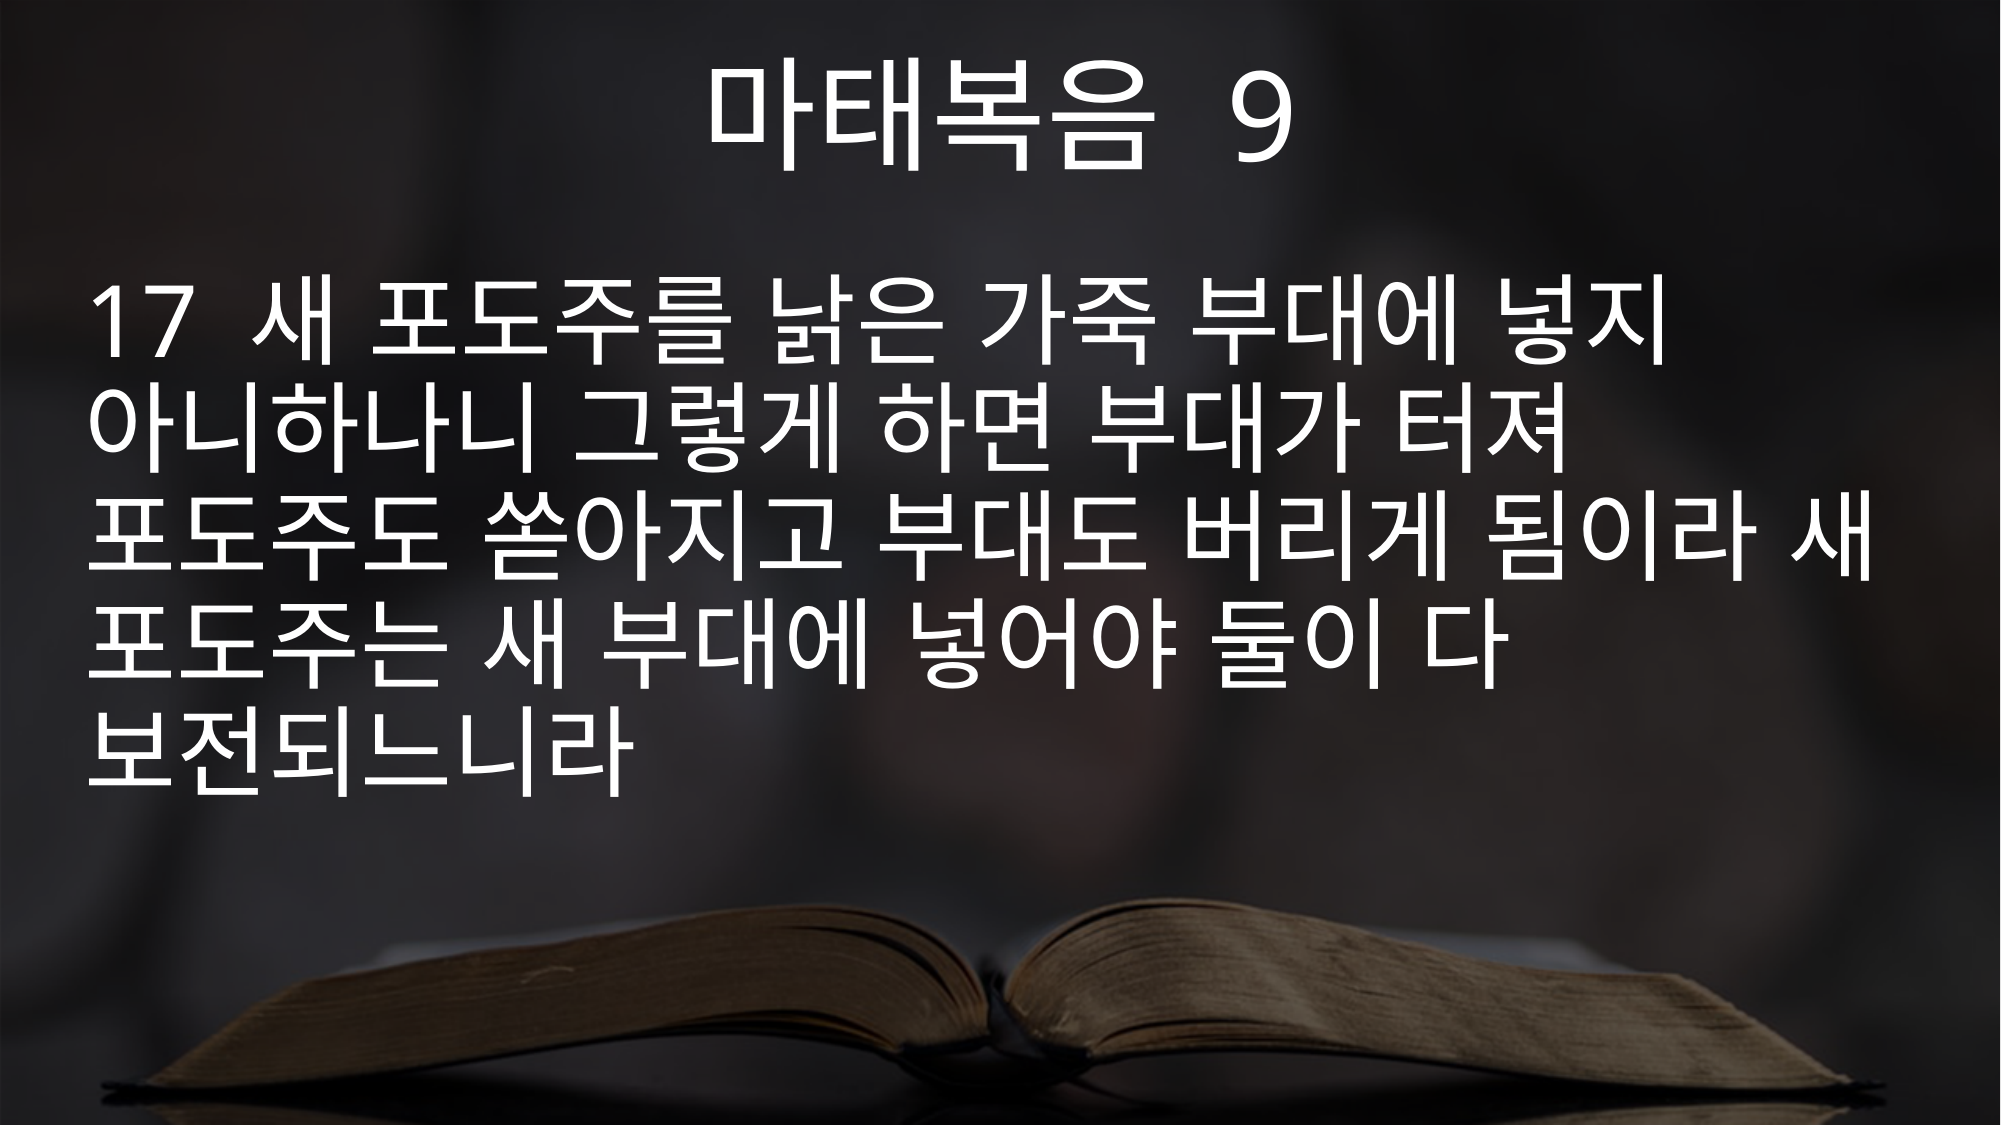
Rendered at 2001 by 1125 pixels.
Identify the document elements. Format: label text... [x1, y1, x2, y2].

footer 마태복음 9 [0, 32, 2000, 192]
picture [0, 0, 2001, 1125]
list 17 새 포도주를 낡은 가죽 부대에 넣지 아니하나니 그렇게 하면 부대가 터져 포도주도 쏟아지고 부대도 버리게 됨이라 새 포도주는 새 부대에 넣어야 둘이 다 보전되느니라 [69, 263, 1953, 423]
